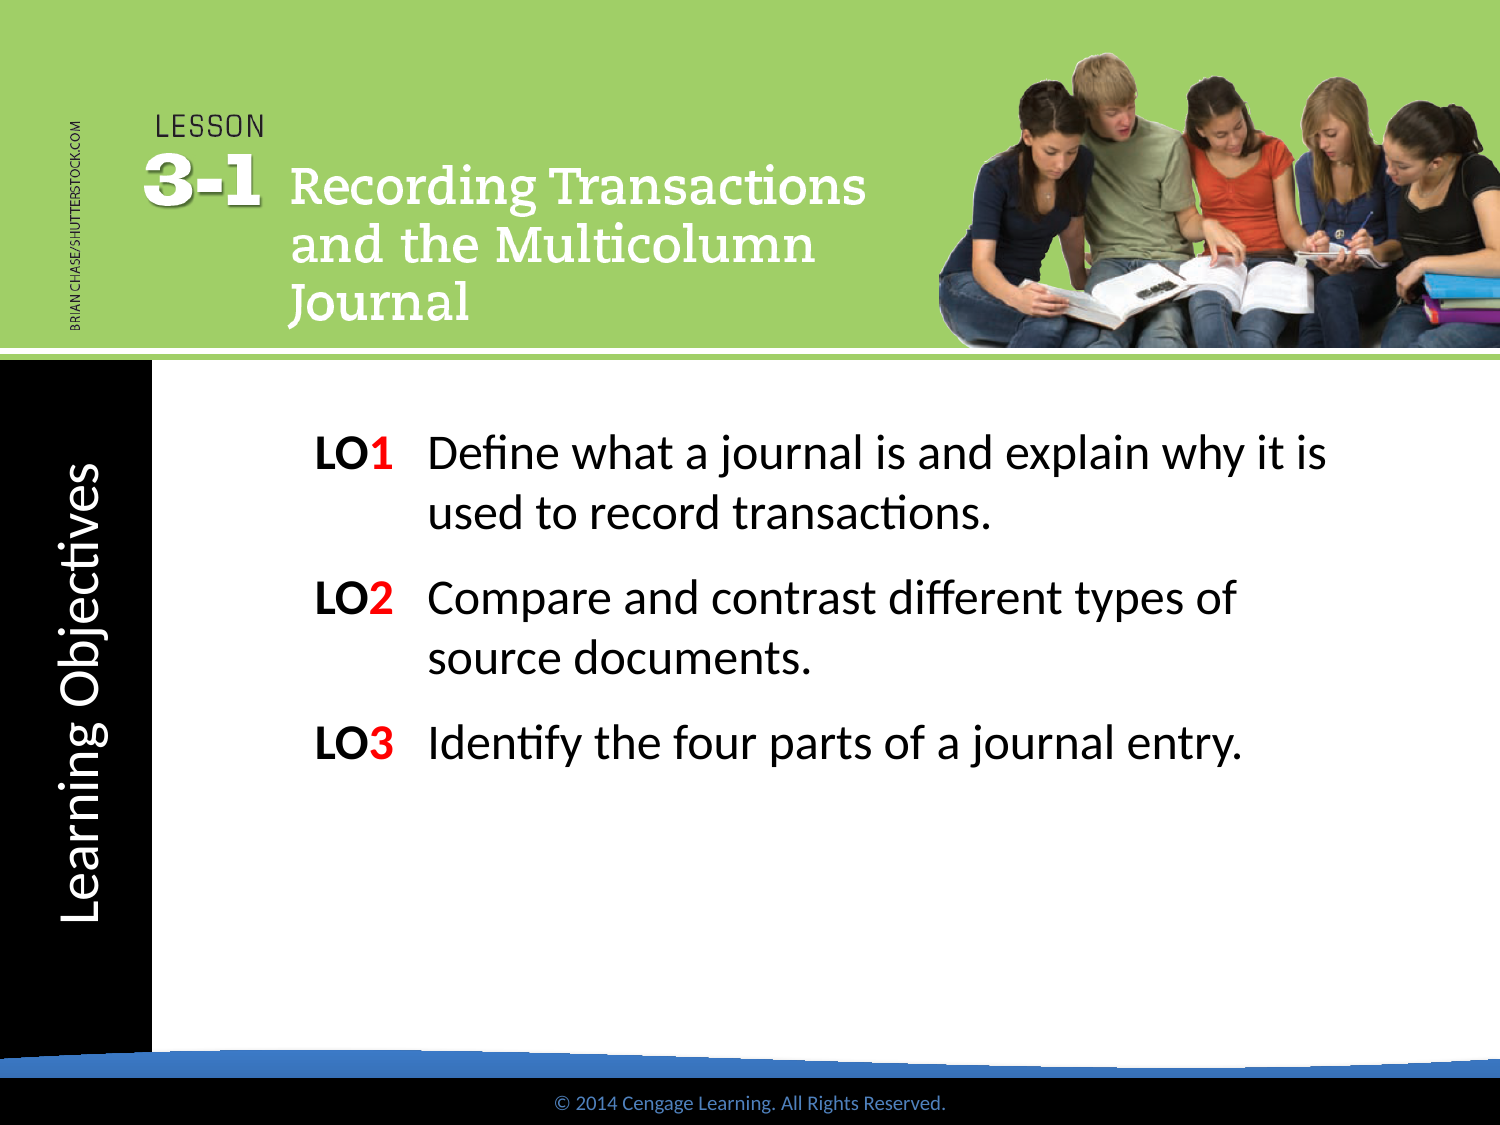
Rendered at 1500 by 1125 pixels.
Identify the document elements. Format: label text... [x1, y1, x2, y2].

text_box LO1 Define what a journal is and explain why it is used to record transactions. LO2 Compare and contrast different types of source documents. LO3 Identify the four parts of a journal entry. [299, 412, 1350, 778]
picture [0, 0, 1500, 360]
text_box © 2014 Cengage Learning. All Rights Reserved. [0, 1078, 1500, 1125]
text_box Learning Objectives [0, 368, 152, 1058]
text_box [0, 1050, 1500, 1078]
